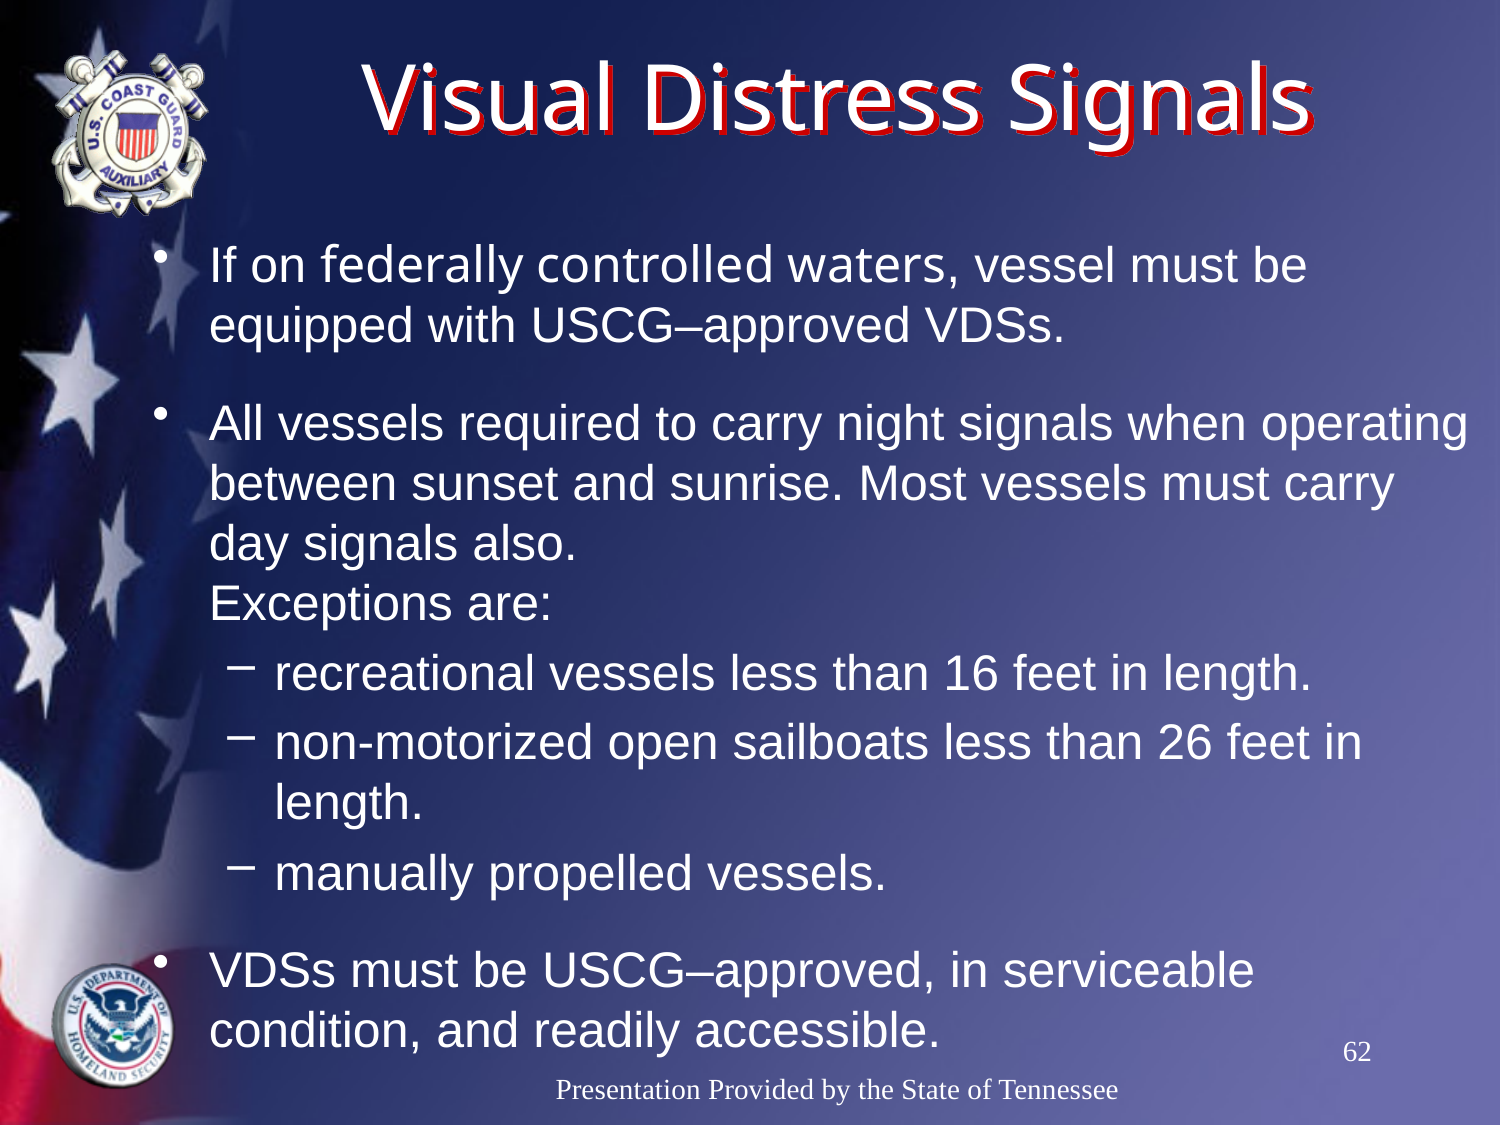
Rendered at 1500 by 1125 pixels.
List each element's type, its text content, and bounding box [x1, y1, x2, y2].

list If on federally controlled waters, vessel must be equipped with USCG–approved VDSs. All vessels required to carry night signals when operating between sunset and sunrise. Most vessels must carry day signals also. Exceptions are: recreational vessels less than 16 feet in length. non-motorized open sailboats less than 26 feet in length. manually propelled vessels. VDSs must be USCG–approved, in serviceable condition, and readily accessible. [137, 224, 1488, 1125]
title Visual Distress Signals [200, 0, 1475, 188]
footer Presentation Provided by the State of Tennessee [507, 1062, 1167, 1125]
slide_number 62 [1074, 1025, 1388, 1100]
picture [0, 0, 1500, 1125]
